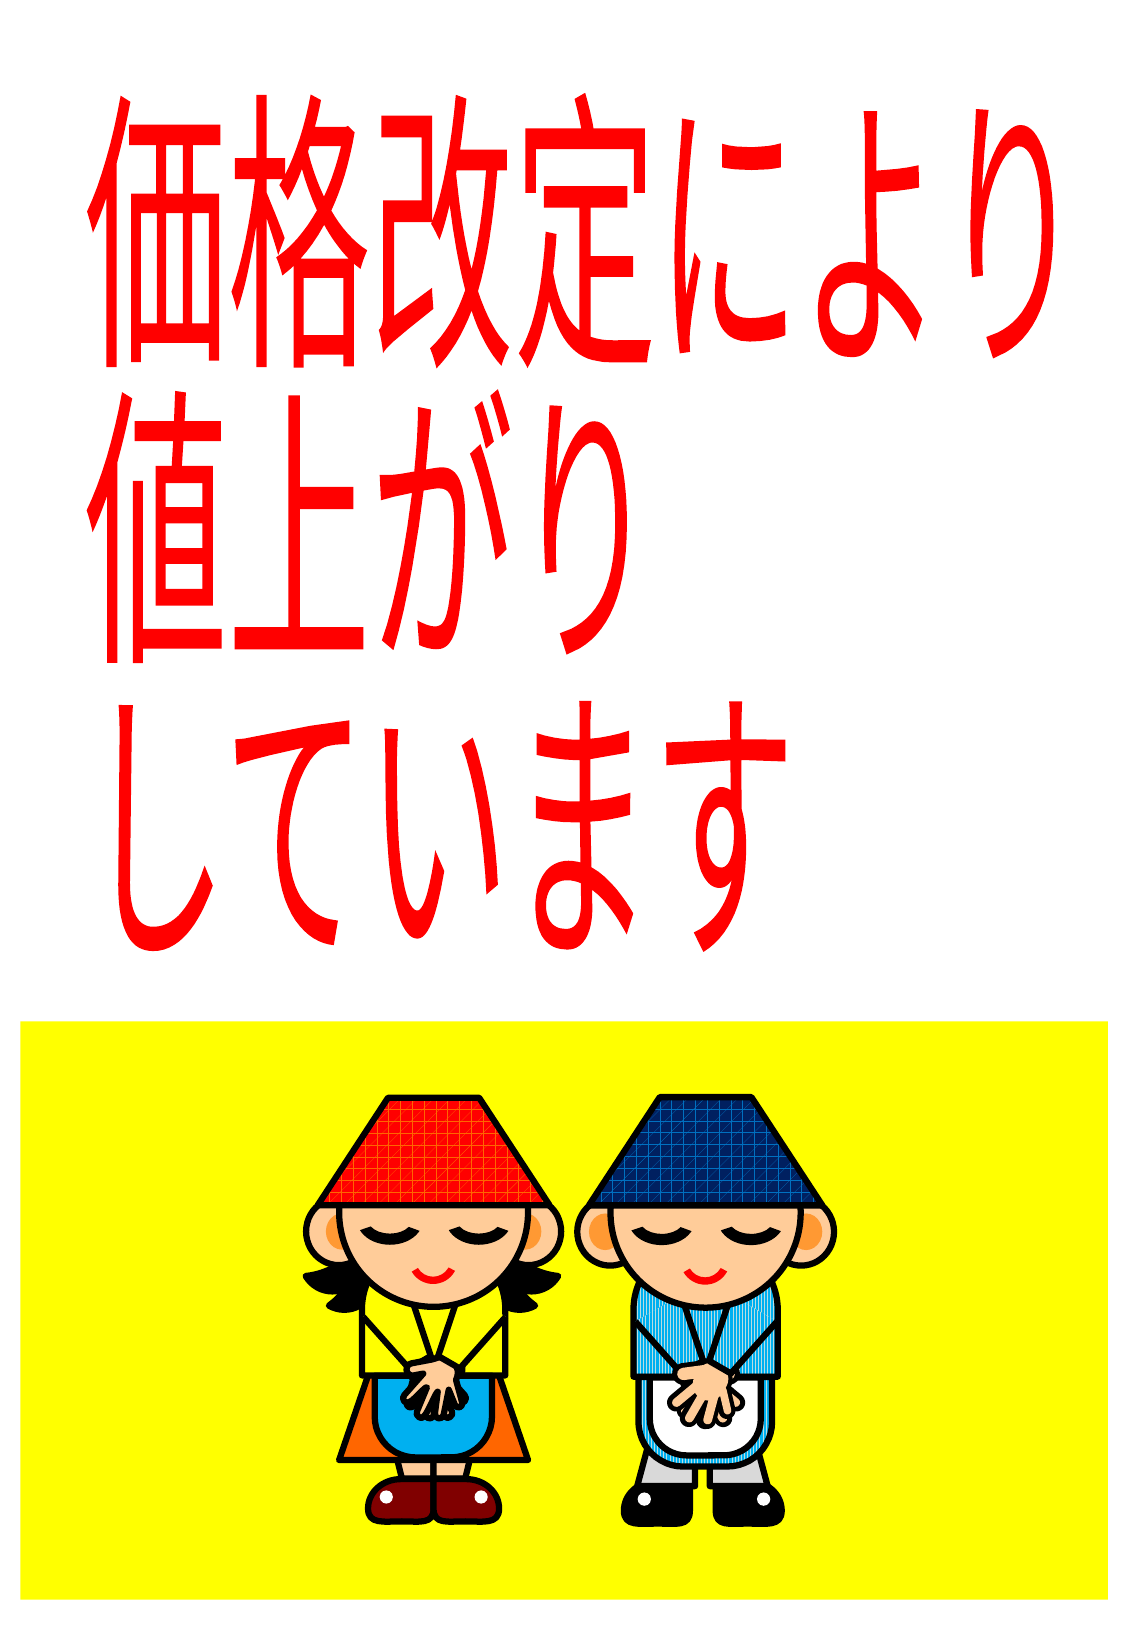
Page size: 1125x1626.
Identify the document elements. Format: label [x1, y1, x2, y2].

text_box [18, 1019, 1110, 1602]
text_box [305, 1096, 835, 1525]
